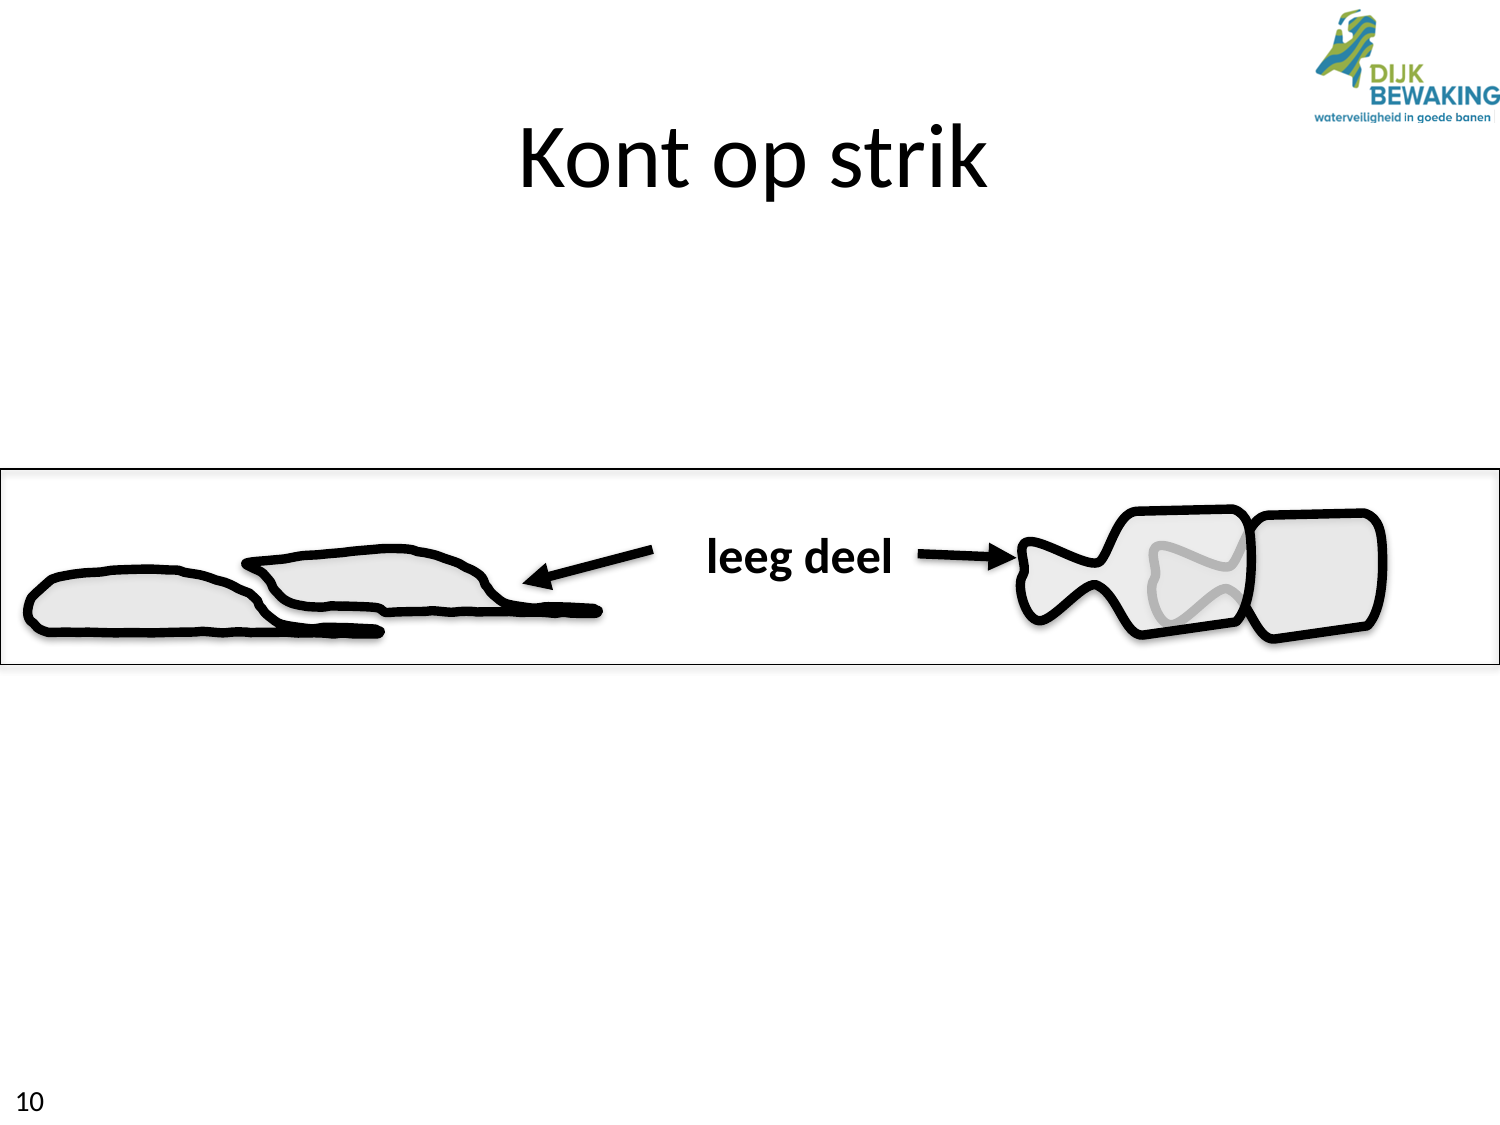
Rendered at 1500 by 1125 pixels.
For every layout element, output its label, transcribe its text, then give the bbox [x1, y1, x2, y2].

text_box [1019, 508, 1253, 636]
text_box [521, 549, 653, 584]
title Kont op strik [110, 88, 1398, 276]
text_box [26, 568, 381, 635]
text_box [917, 553, 1017, 559]
text_box [245, 547, 599, 615]
picture [1303, 2, 1500, 123]
slide_number 10 [0, 1074, 163, 1125]
text_box [0, 468, 1500, 665]
